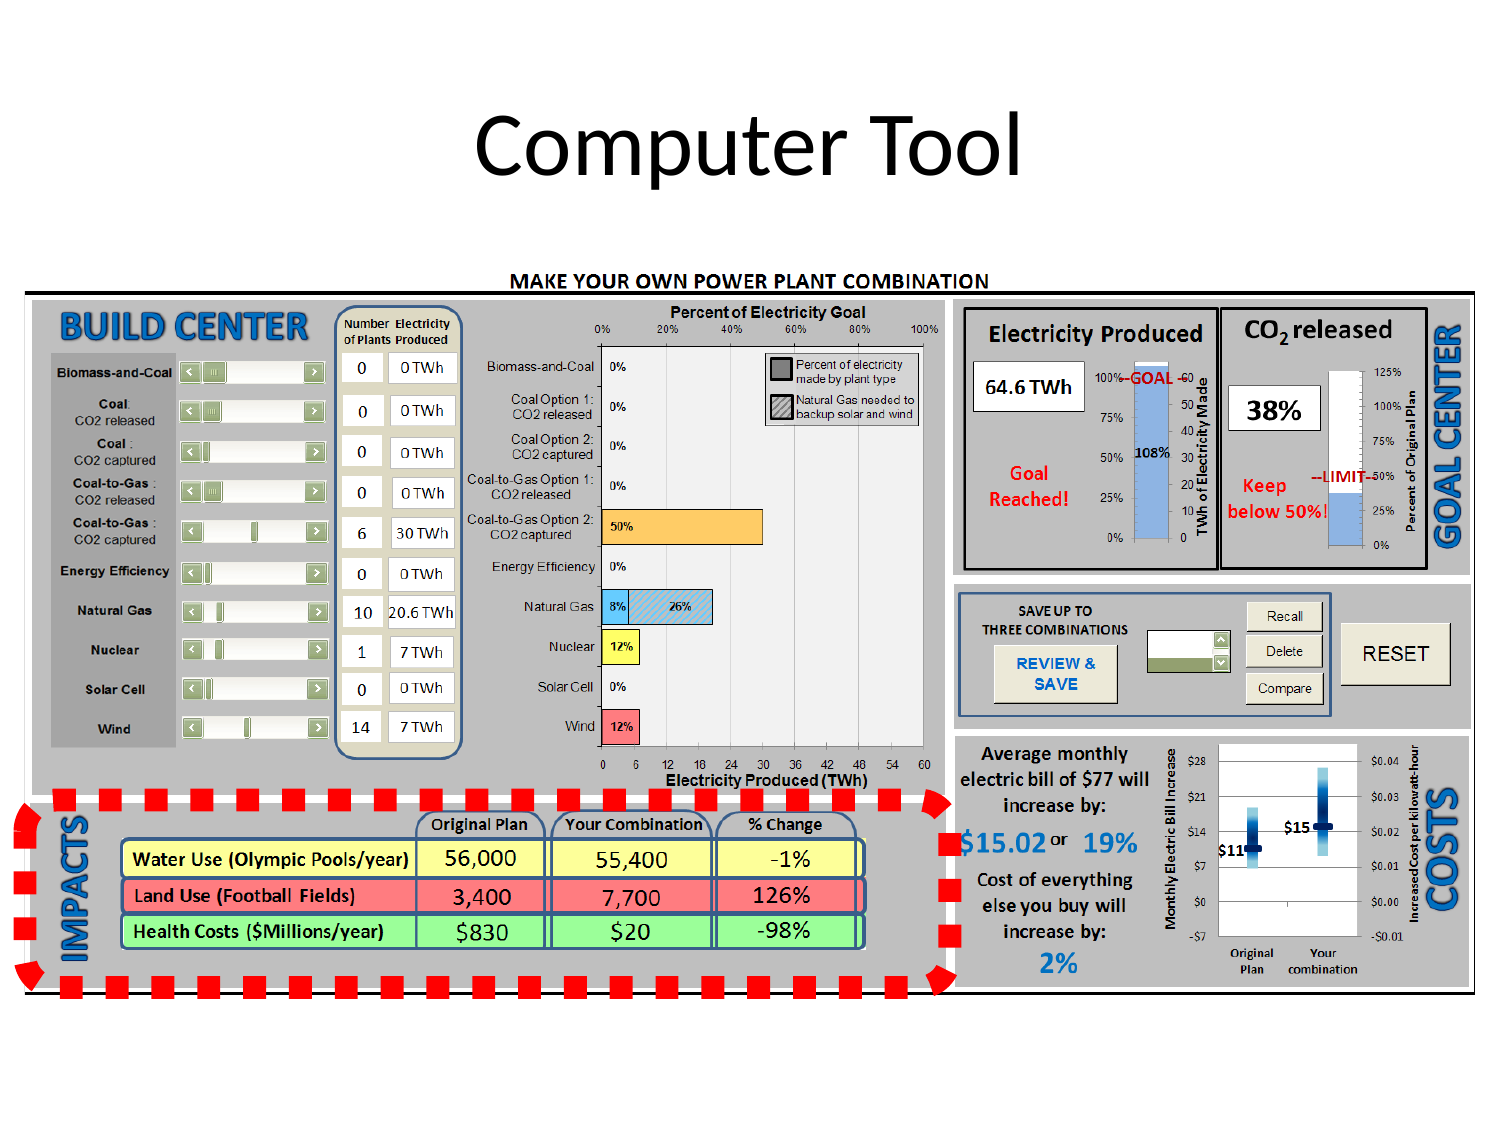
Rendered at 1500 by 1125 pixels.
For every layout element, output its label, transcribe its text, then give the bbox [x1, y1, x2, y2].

title Computer Tool [75, 45, 1425, 233]
picture [24, 262, 1476, 995]
